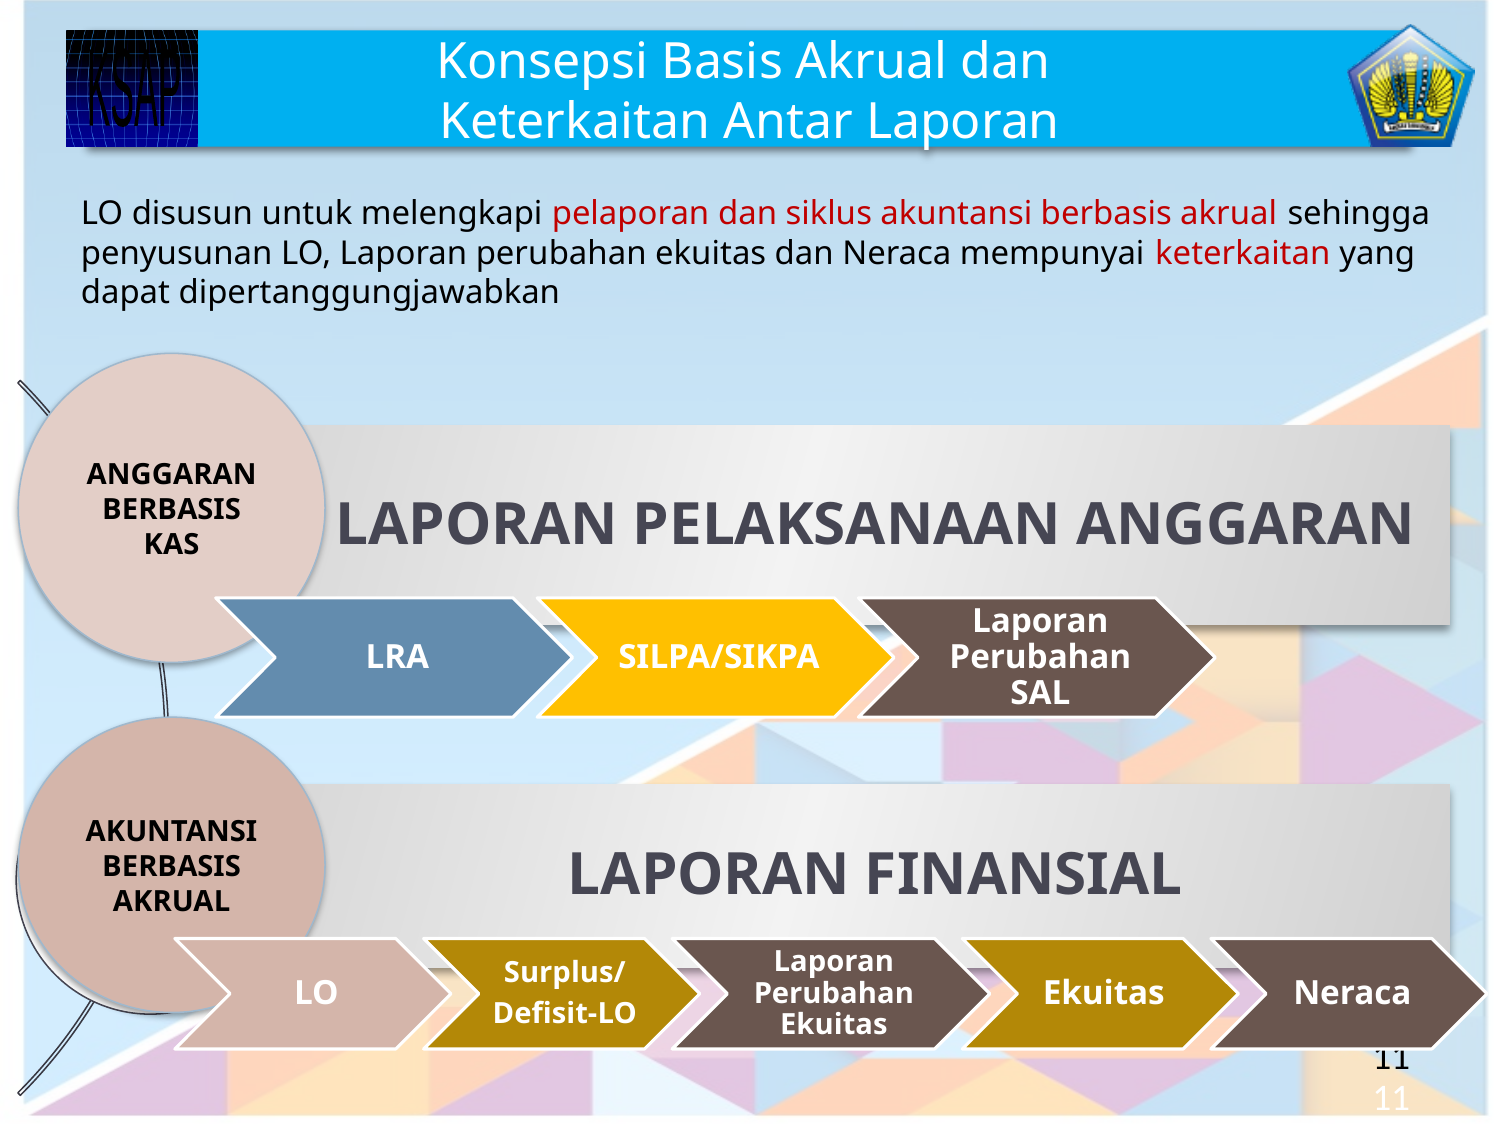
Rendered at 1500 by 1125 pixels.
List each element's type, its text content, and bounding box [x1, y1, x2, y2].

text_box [0, 362, 1451, 1114]
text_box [65, 30, 198, 147]
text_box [174, 887, 1488, 1101]
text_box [215, 597, 1216, 718]
text_box Konsepsi Basis Akrual dan Keterkaitan Antar Laporan [198, 30, 1342, 147]
text_box ANGGARAN BERBASIS KAS [118, 352, 225, 362]
picture [1347, 24, 1476, 148]
list LO disusun untuk melengkapi pelaporan dan siklus akuntansi berbasis akrual sehingga penyusunan LO, Laporan perubahan ekuitas dan Neraca mempunyai keterkaitan yang dapat dipertanggungjawabkan [66, 184, 1446, 321]
